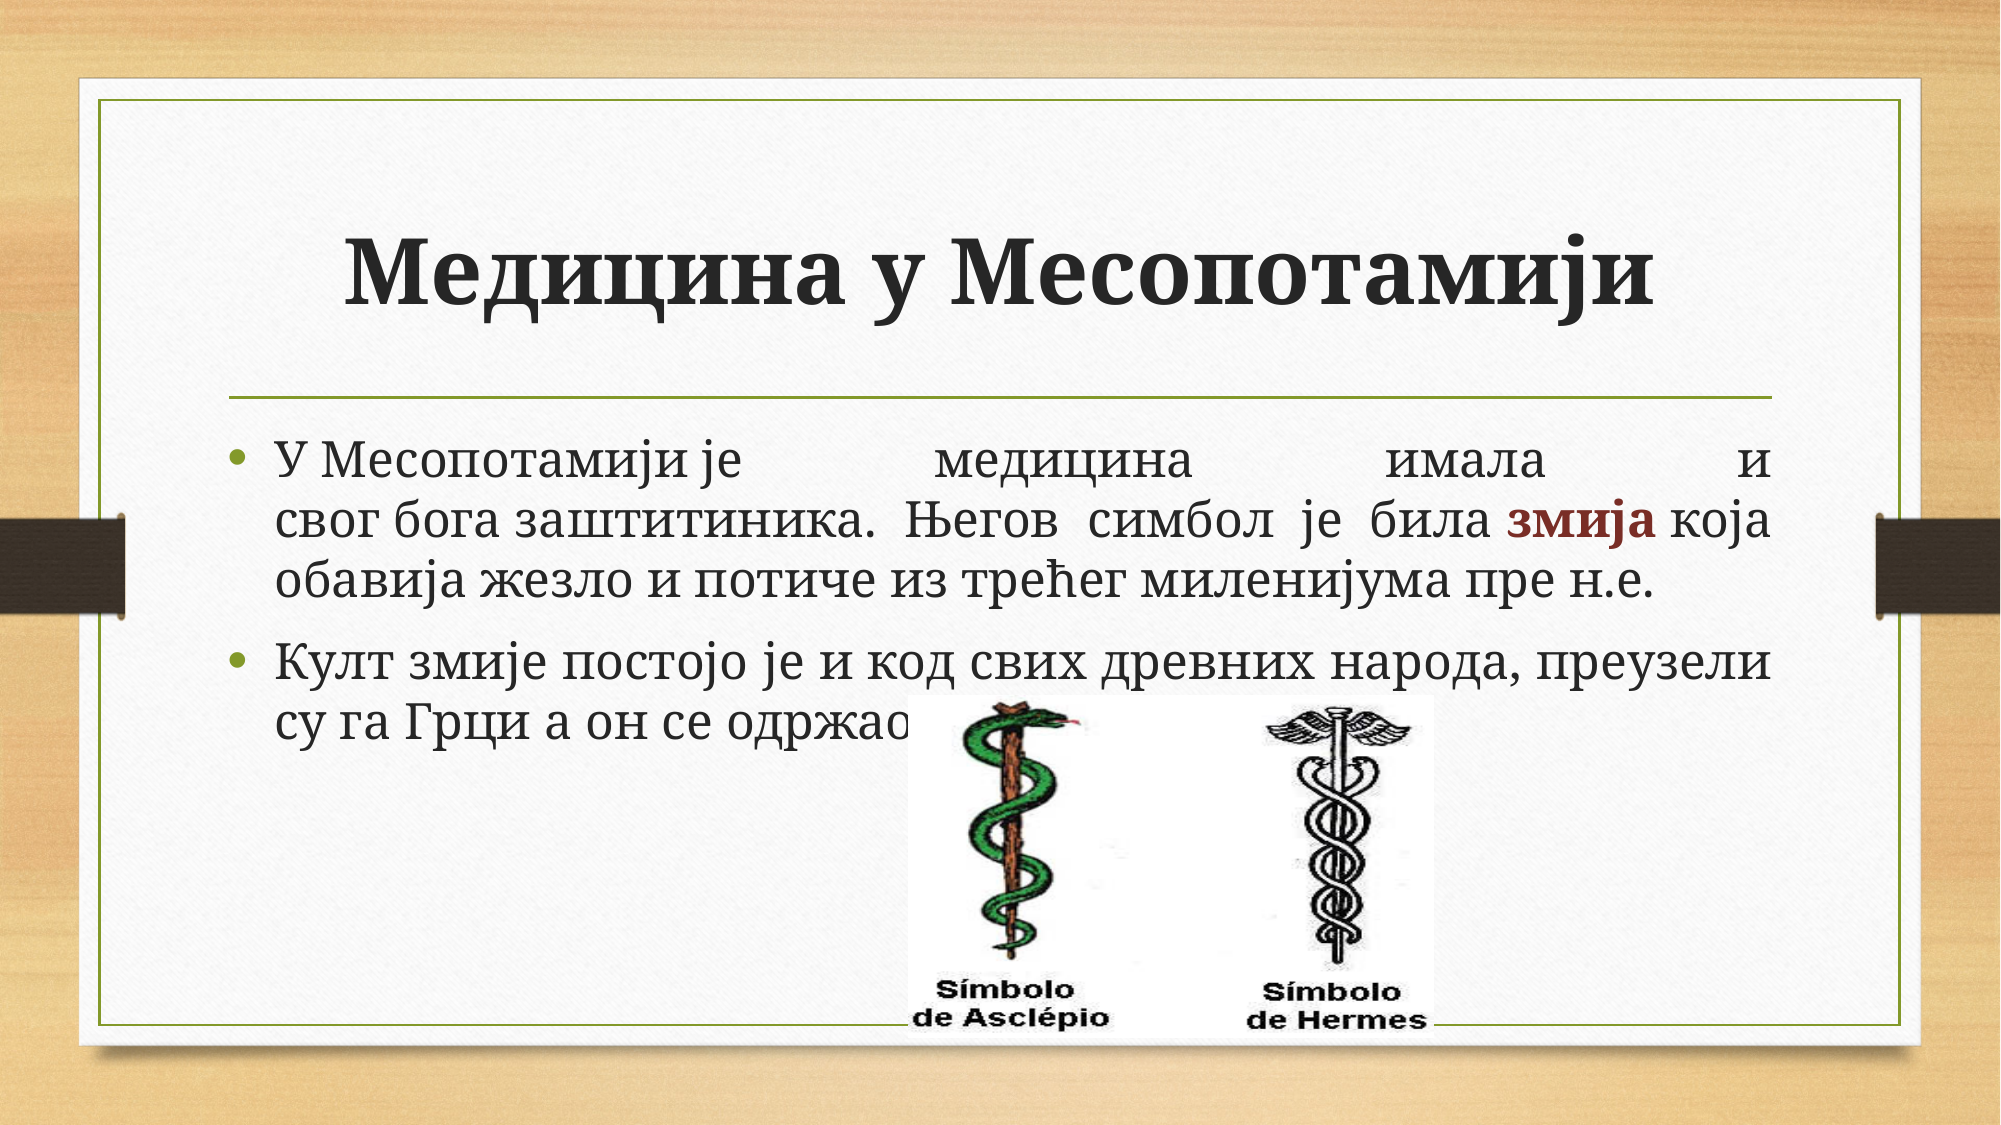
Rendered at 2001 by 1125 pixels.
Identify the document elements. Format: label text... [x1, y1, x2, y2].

title Медицина у Месопотамији [212, 161, 1788, 375]
list У Месопотамији је медицина имала и свог бога заштитиника. Његов симбол је била змија која обавија жезло и потиче из трећег миленијума пре н.е. Култ змије постојо је и код свих древних народа, преузели су га Грци а он се одржао све до данас. [212, 419, 1788, 964]
picture [0, 0, 2001, 1125]
